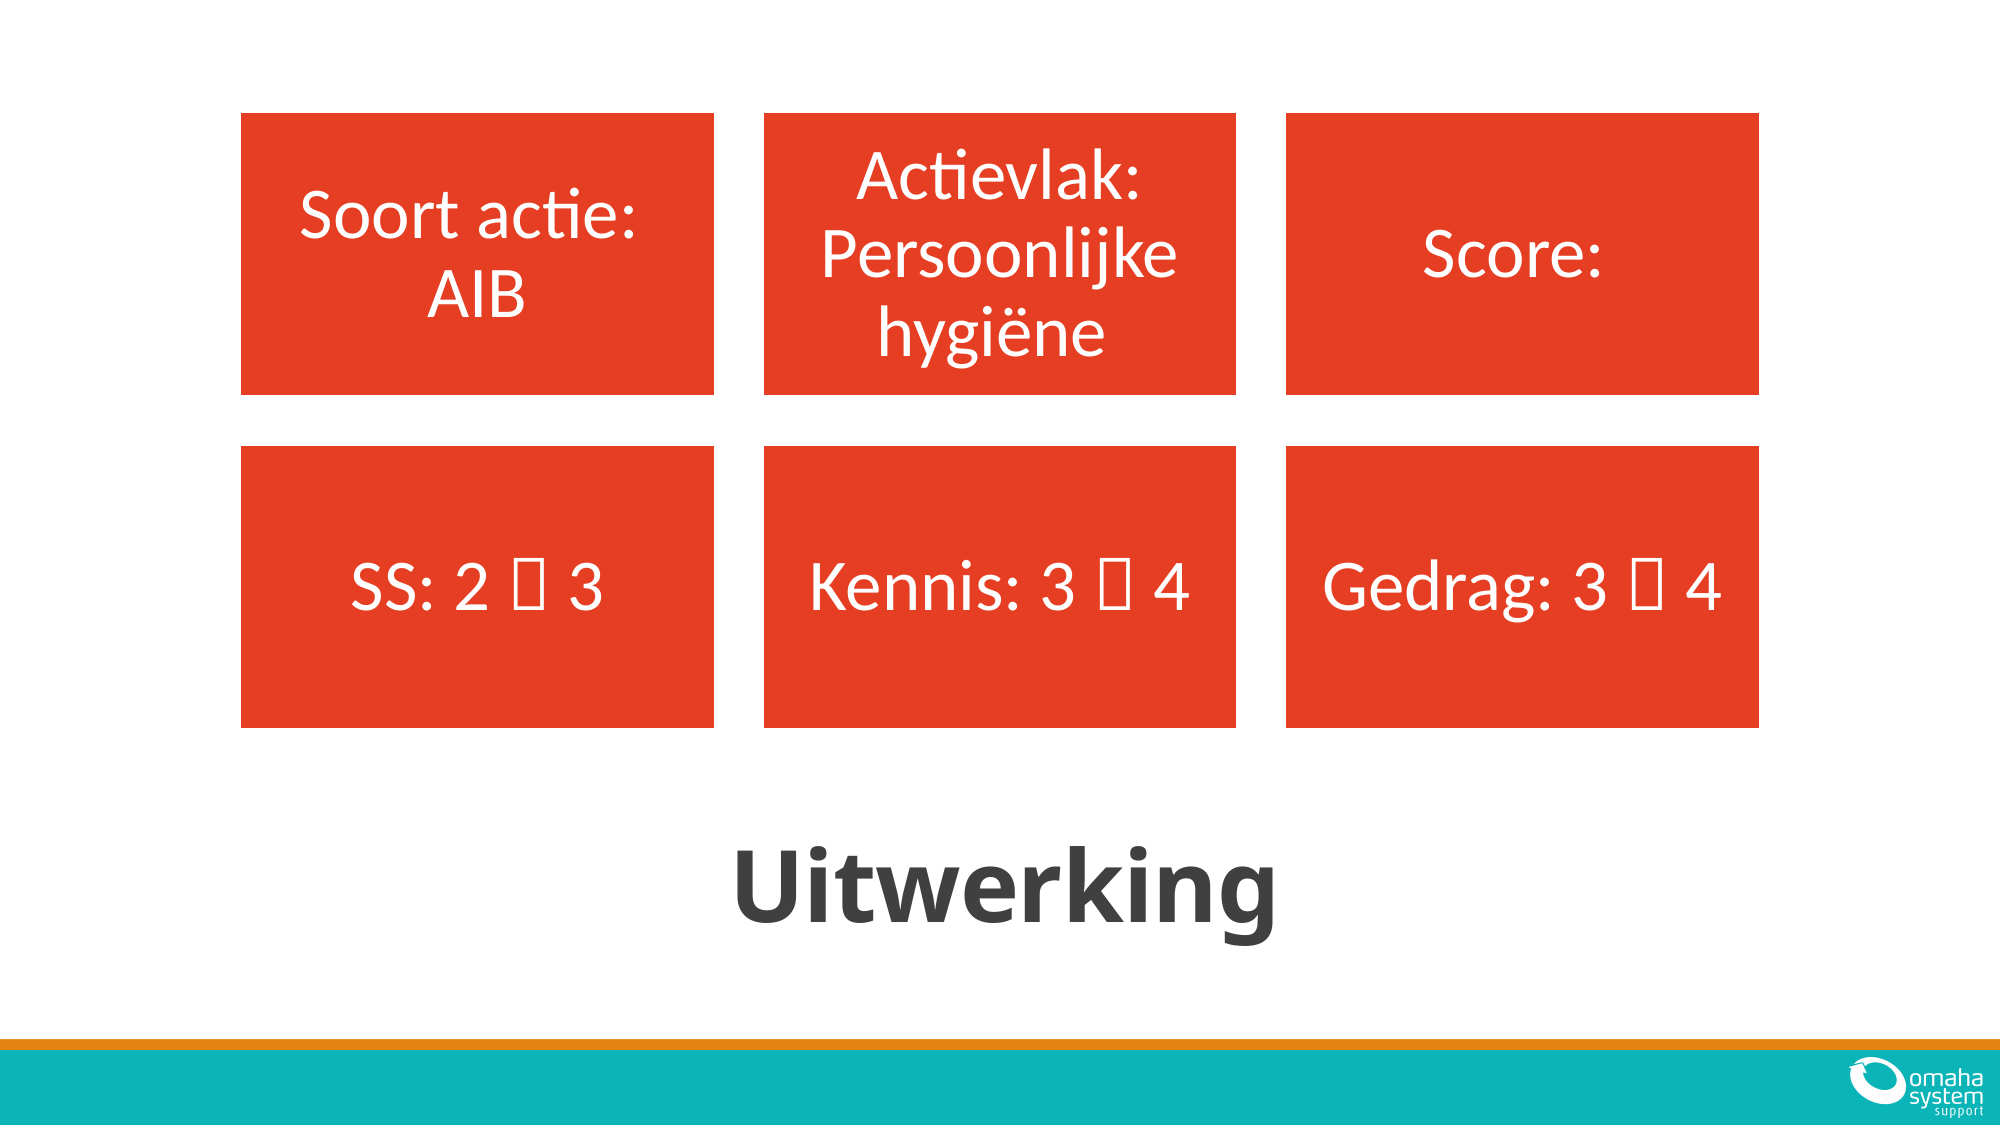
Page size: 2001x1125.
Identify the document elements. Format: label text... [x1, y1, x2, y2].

title Uitwerking [180, 794, 1830, 990]
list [169, 111, 1831, 730]
text_box / [0, 0, 2000, 1040]
picture [1848, 1057, 1984, 1119]
